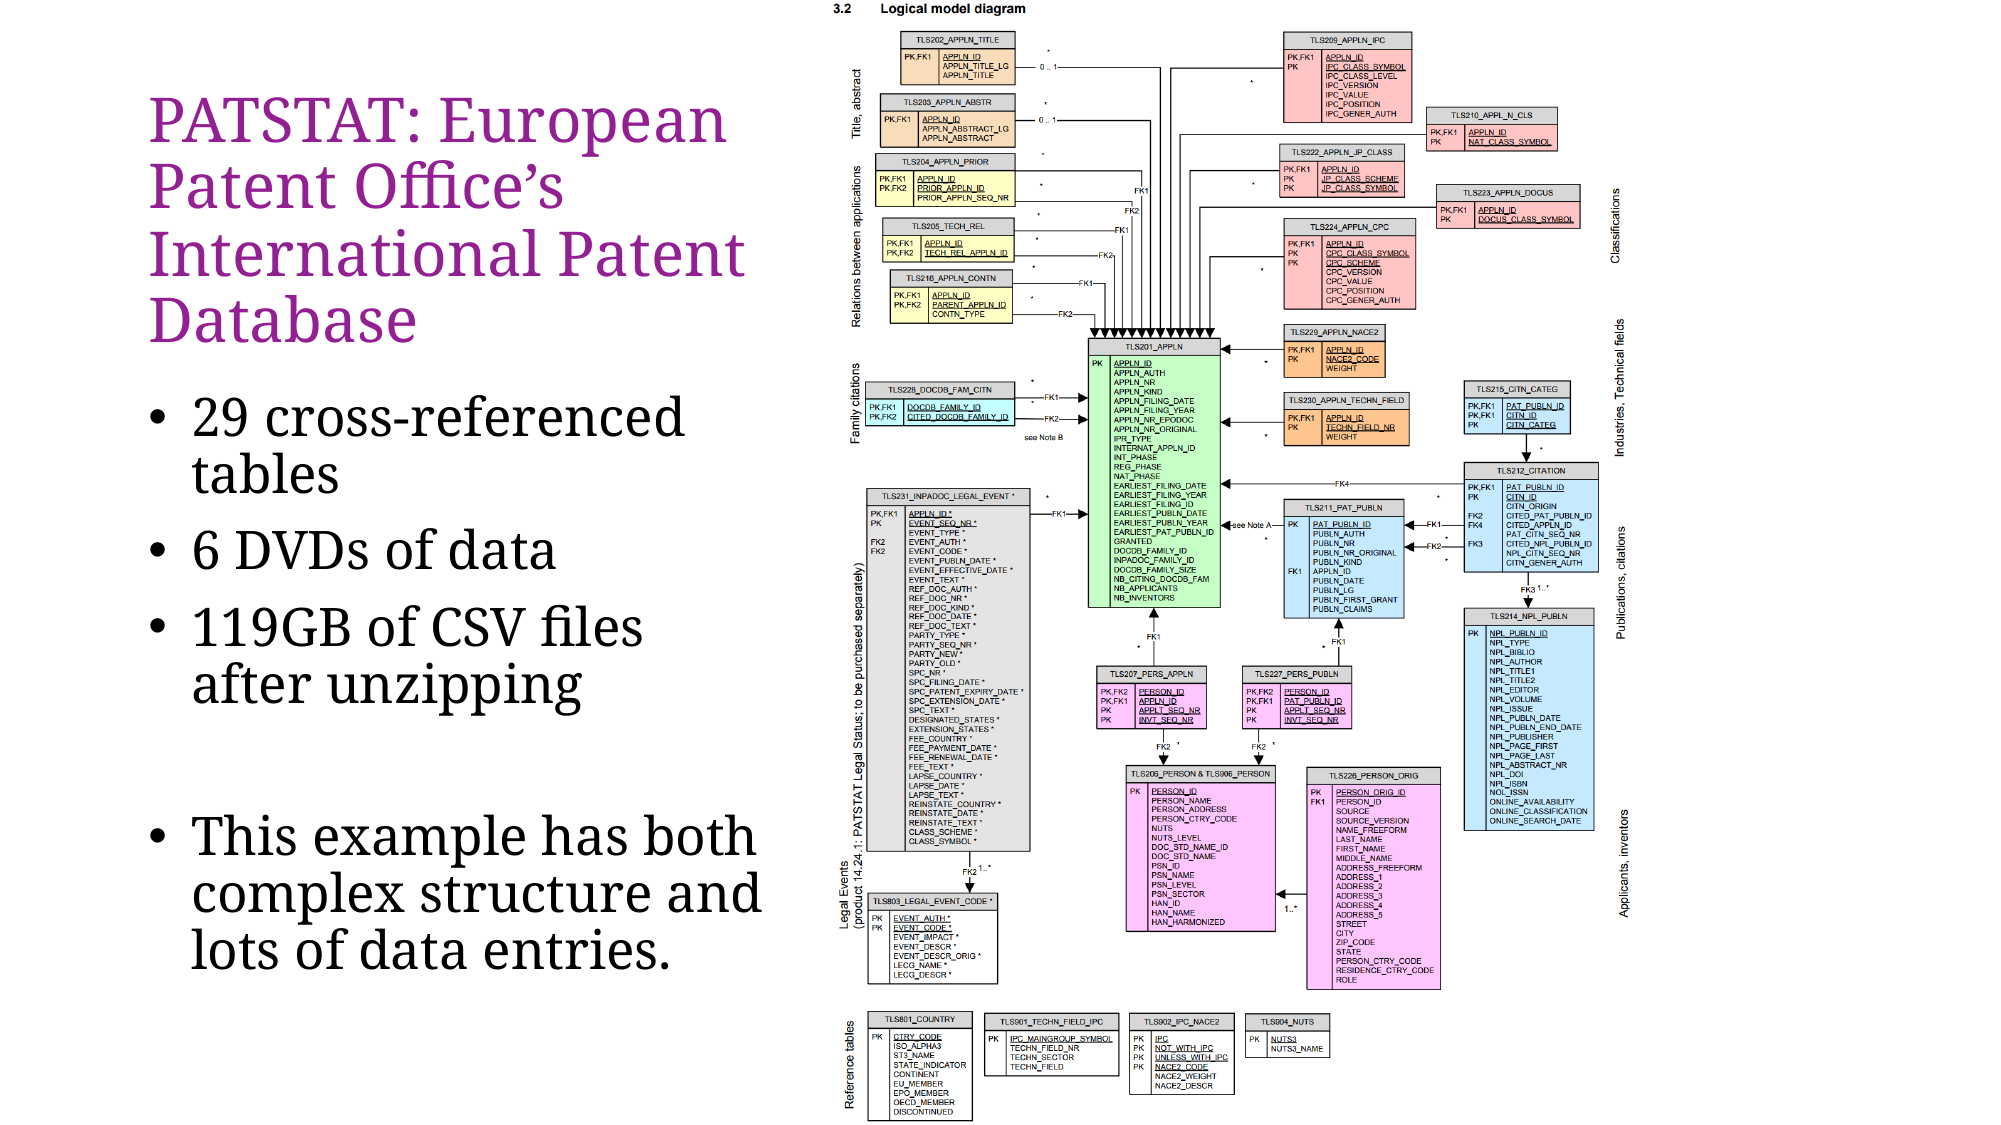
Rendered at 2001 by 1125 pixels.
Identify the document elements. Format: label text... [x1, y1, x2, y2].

title PATSTAT: European Patent Office’s International Patent Database [133, 33, 783, 364]
picture [829, 0, 1635, 1125]
list 29 cross-referenced tables 6 DVDs of data 119GB of CSV files after unzipping This example has both complex structure and lots of data entries. [133, 383, 783, 1053]
